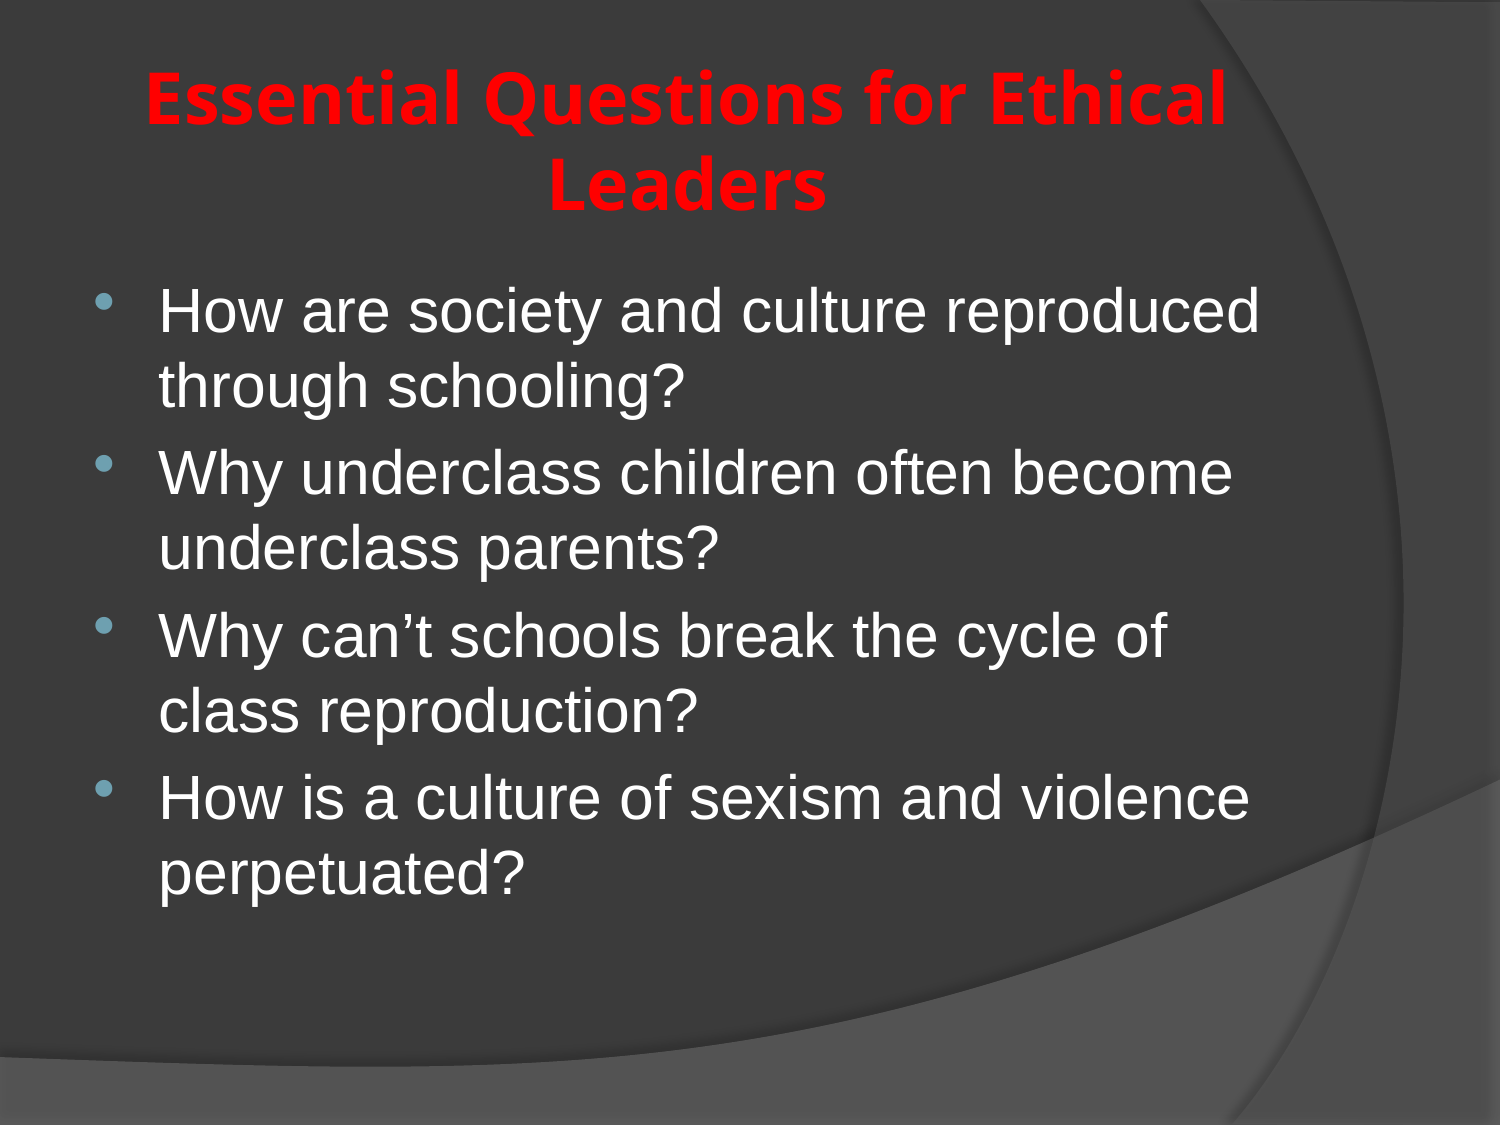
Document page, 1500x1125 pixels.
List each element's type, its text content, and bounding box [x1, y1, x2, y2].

title Essential Questions for Ethical Leaders [75, 45, 1300, 233]
list How are society and culture reproduced through schooling? Why underclass children often become underclass parents? Why can’t schools break the cycle of class reproduction? How is a culture of sexism and violence perpetuated? [75, 262, 1300, 1005]
